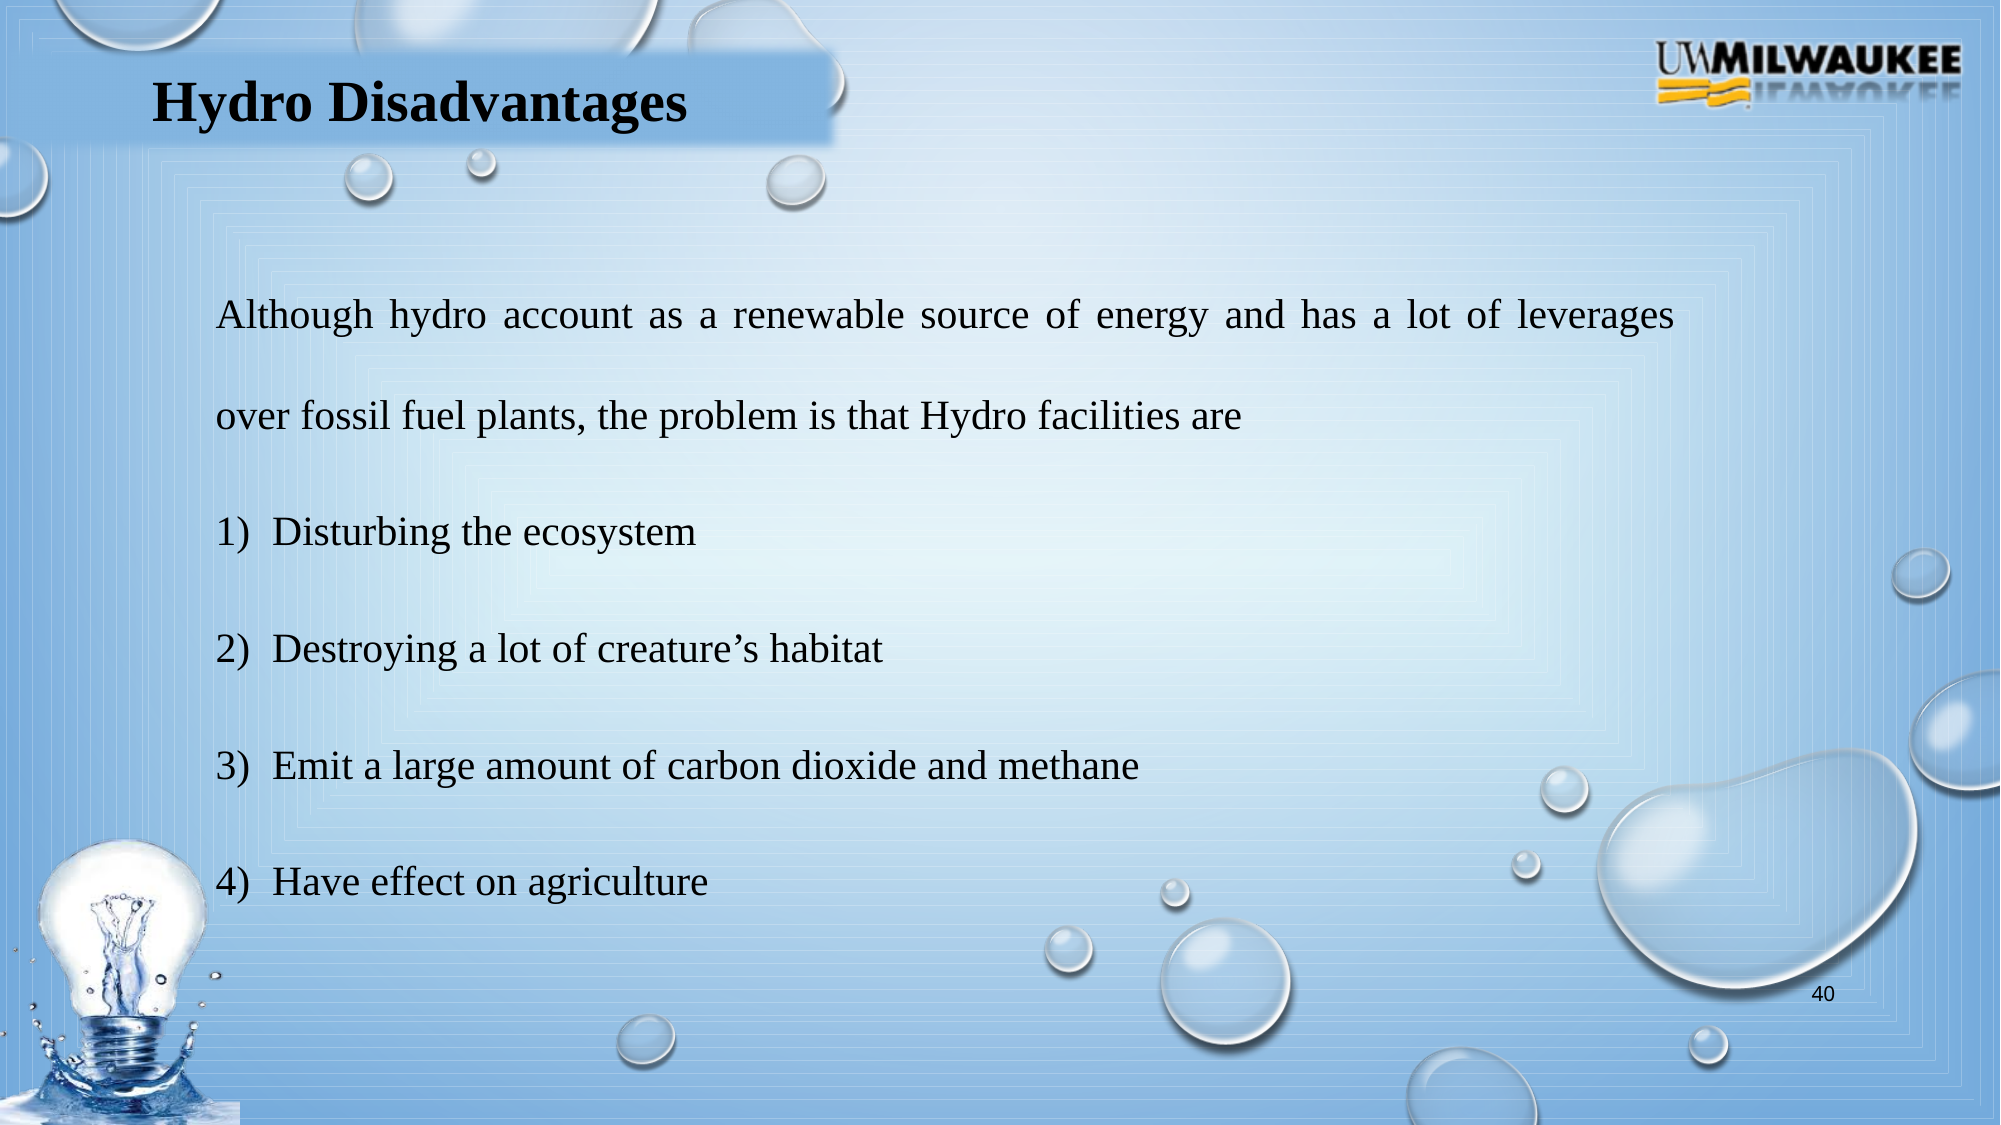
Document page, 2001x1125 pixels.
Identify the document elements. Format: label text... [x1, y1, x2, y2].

text_box Although hydro account as a renewable source of energy and has a lot of leverages over fossil fuel plants, the problem is that Hydro facilities are Disturbing the ecosystem Destroying a lot of creature’s habitat Emit a large amount of carbon dioxide and methane Have effect on agriculture [200, 229, 1692, 912]
picture [0, 0, 2000, 1125]
text_box Hydro Disadvantages [16, 57, 826, 139]
slide_number 40 [1724, 965, 1851, 1025]
